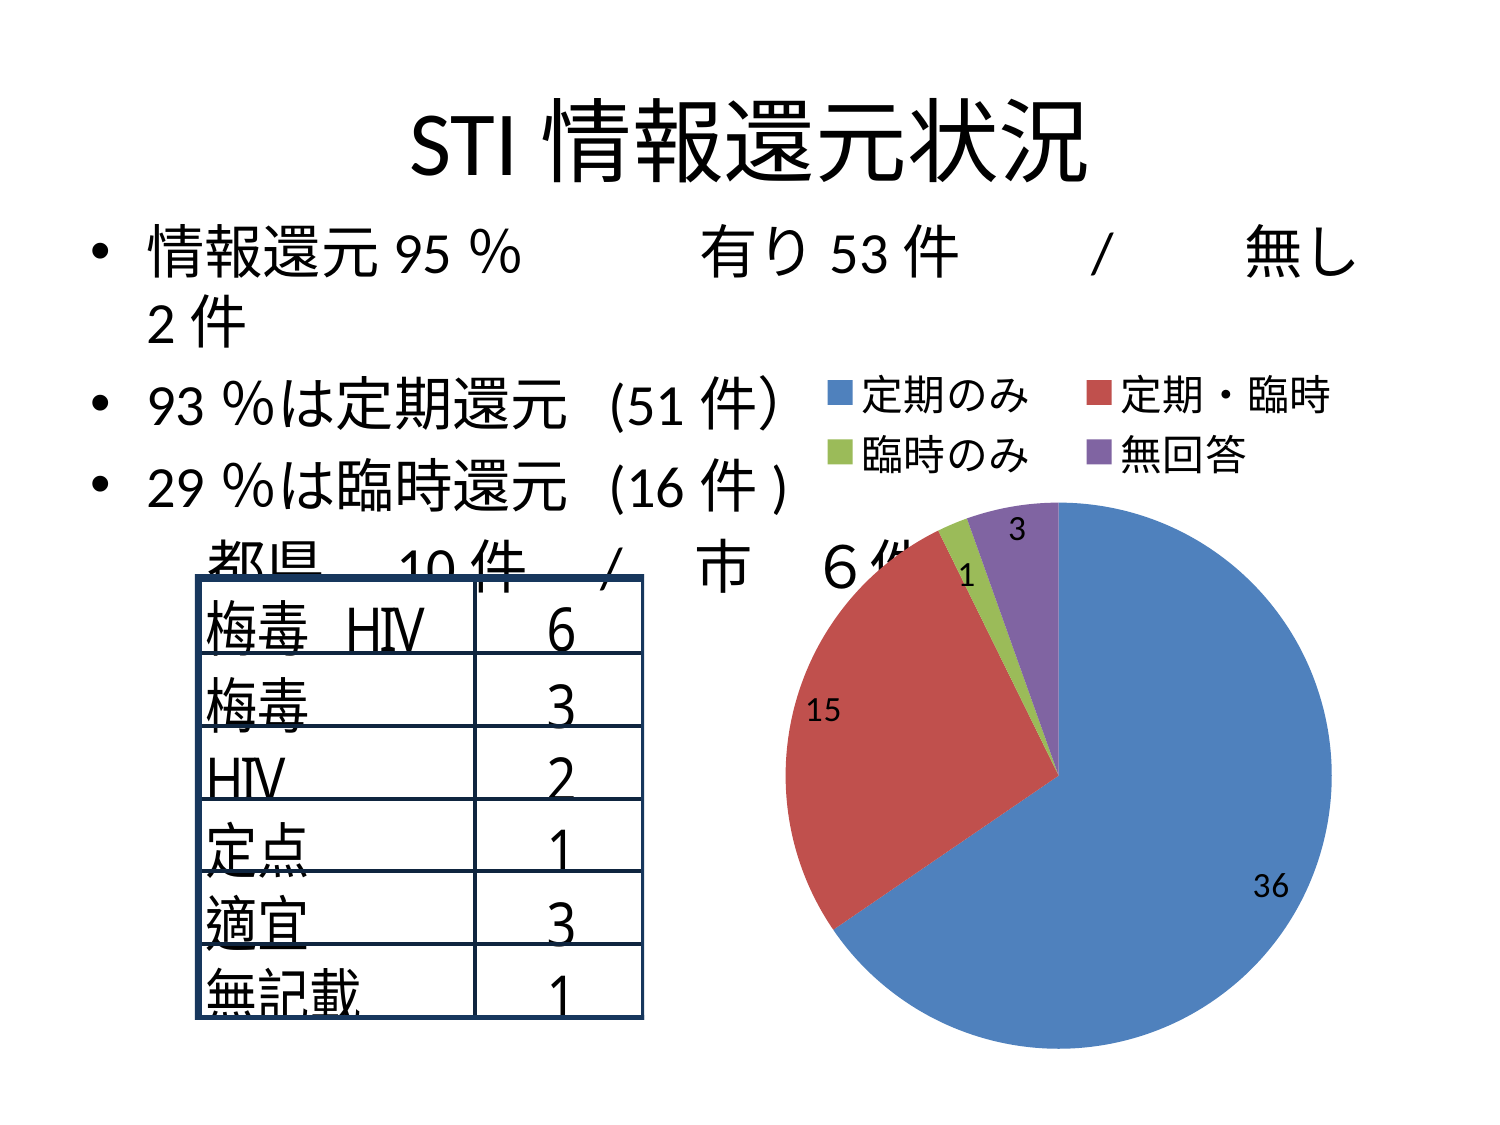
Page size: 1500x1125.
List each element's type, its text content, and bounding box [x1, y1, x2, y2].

title STI情報還元状況 [75, 45, 1425, 233]
chart [737, 326, 1424, 1080]
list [194, 574, 649, 1024]
list 情報還元95％ 有り53件 / 無し2件 93％は定期還元 (51件） 29％は臨時還元 (16件) 都県 10件 / 市 ６件 [75, 208, 1376, 1005]
